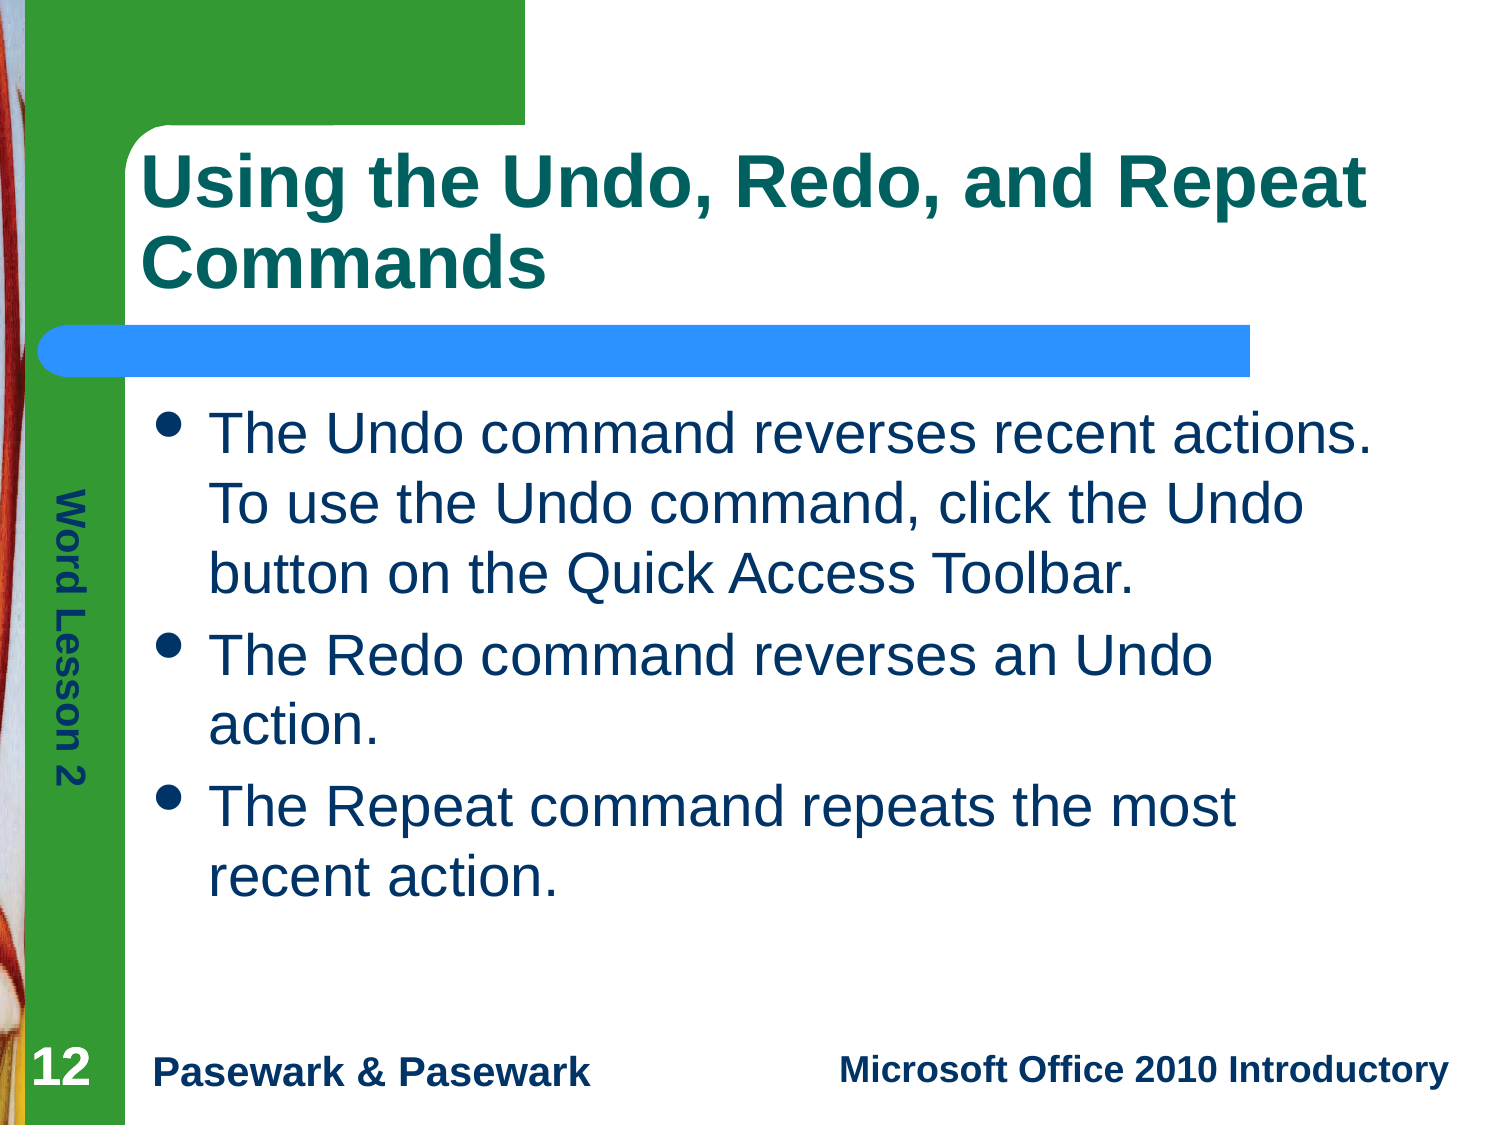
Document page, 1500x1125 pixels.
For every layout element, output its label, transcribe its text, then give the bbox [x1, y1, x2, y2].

title Using the Undo, Redo, and Repeat Commands [124, 124, 1463, 313]
text_box The Undo command reverses recent actions. To use the Undo command, click the Undo button on the Quick Access Toolbar. The Redo command reverses an Undo action. The Repeat command repeats the most recent action. [137, 387, 1400, 1050]
text_box 12 [13, 1023, 111, 1105]
picture [0, 0, 25, 1125]
